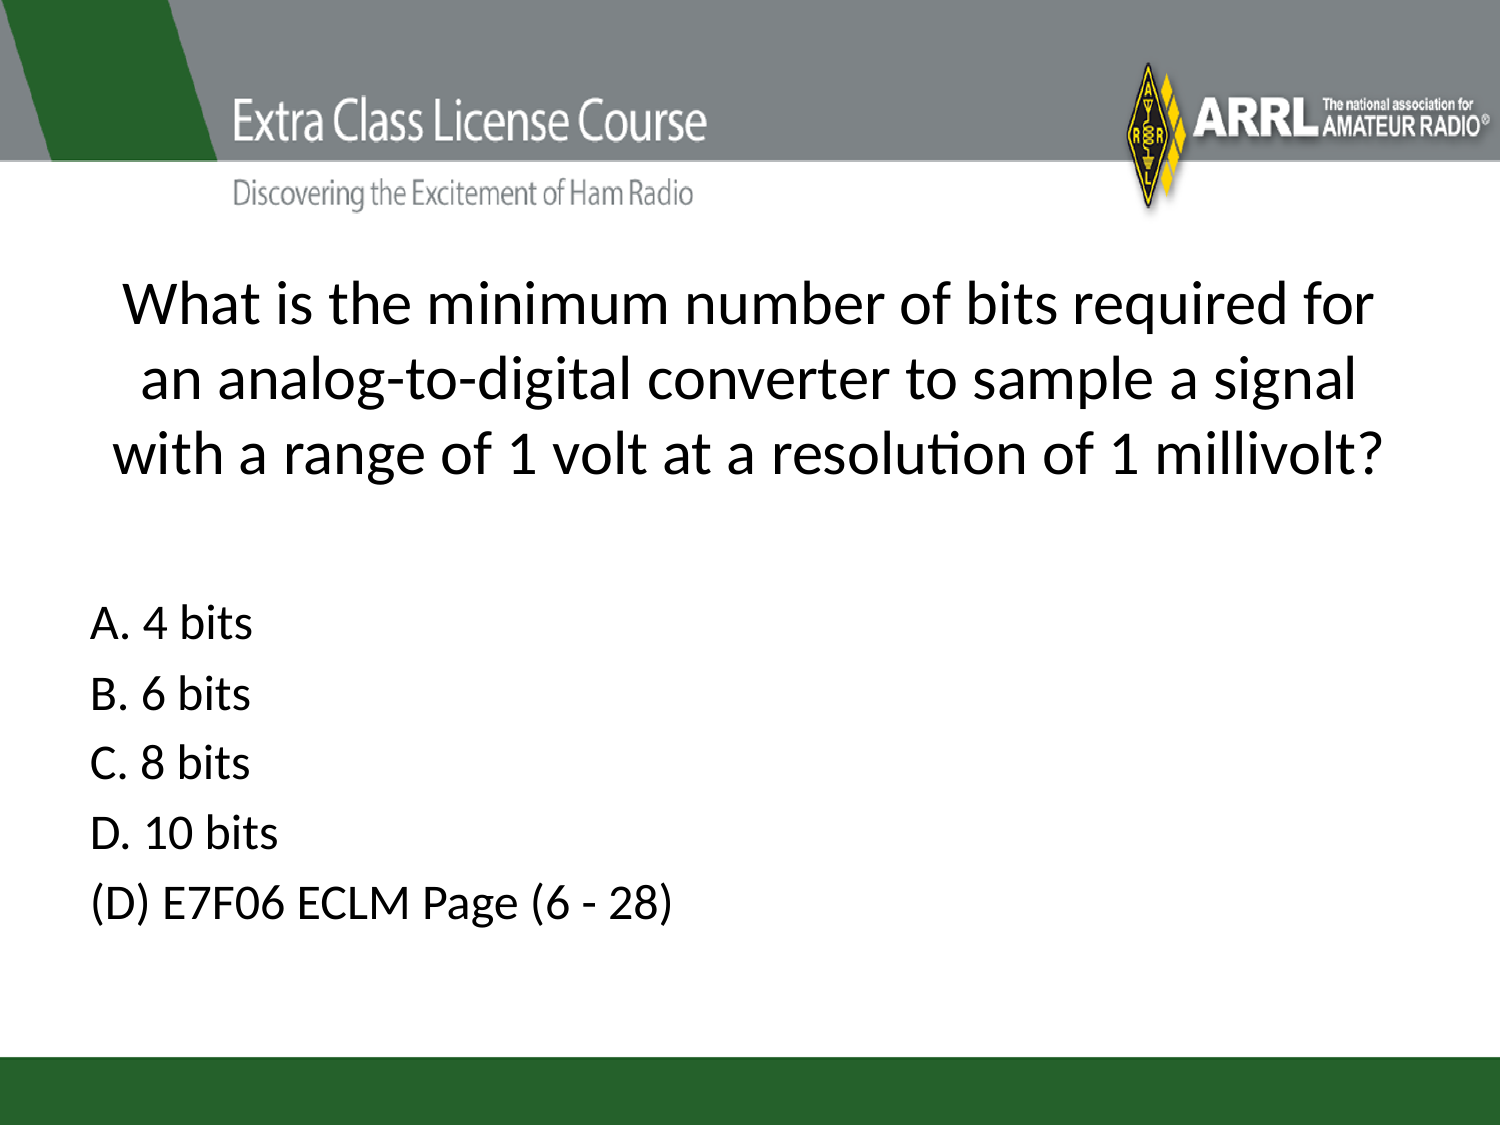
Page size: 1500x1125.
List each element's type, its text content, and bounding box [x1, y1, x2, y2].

picture [0, 0, 1500, 1125]
title What is the minimum number of bits required for an analog-to-digital converter to sample a signal with a range of 1 volt at a resolution of 1 millivolt? [75, 254, 1425, 435]
list A. 4 bits B. 6 bits C. 8 bits D. 10 bits (D) E7F06 ECLM Page (6 - 28) [75, 582, 1425, 983]
